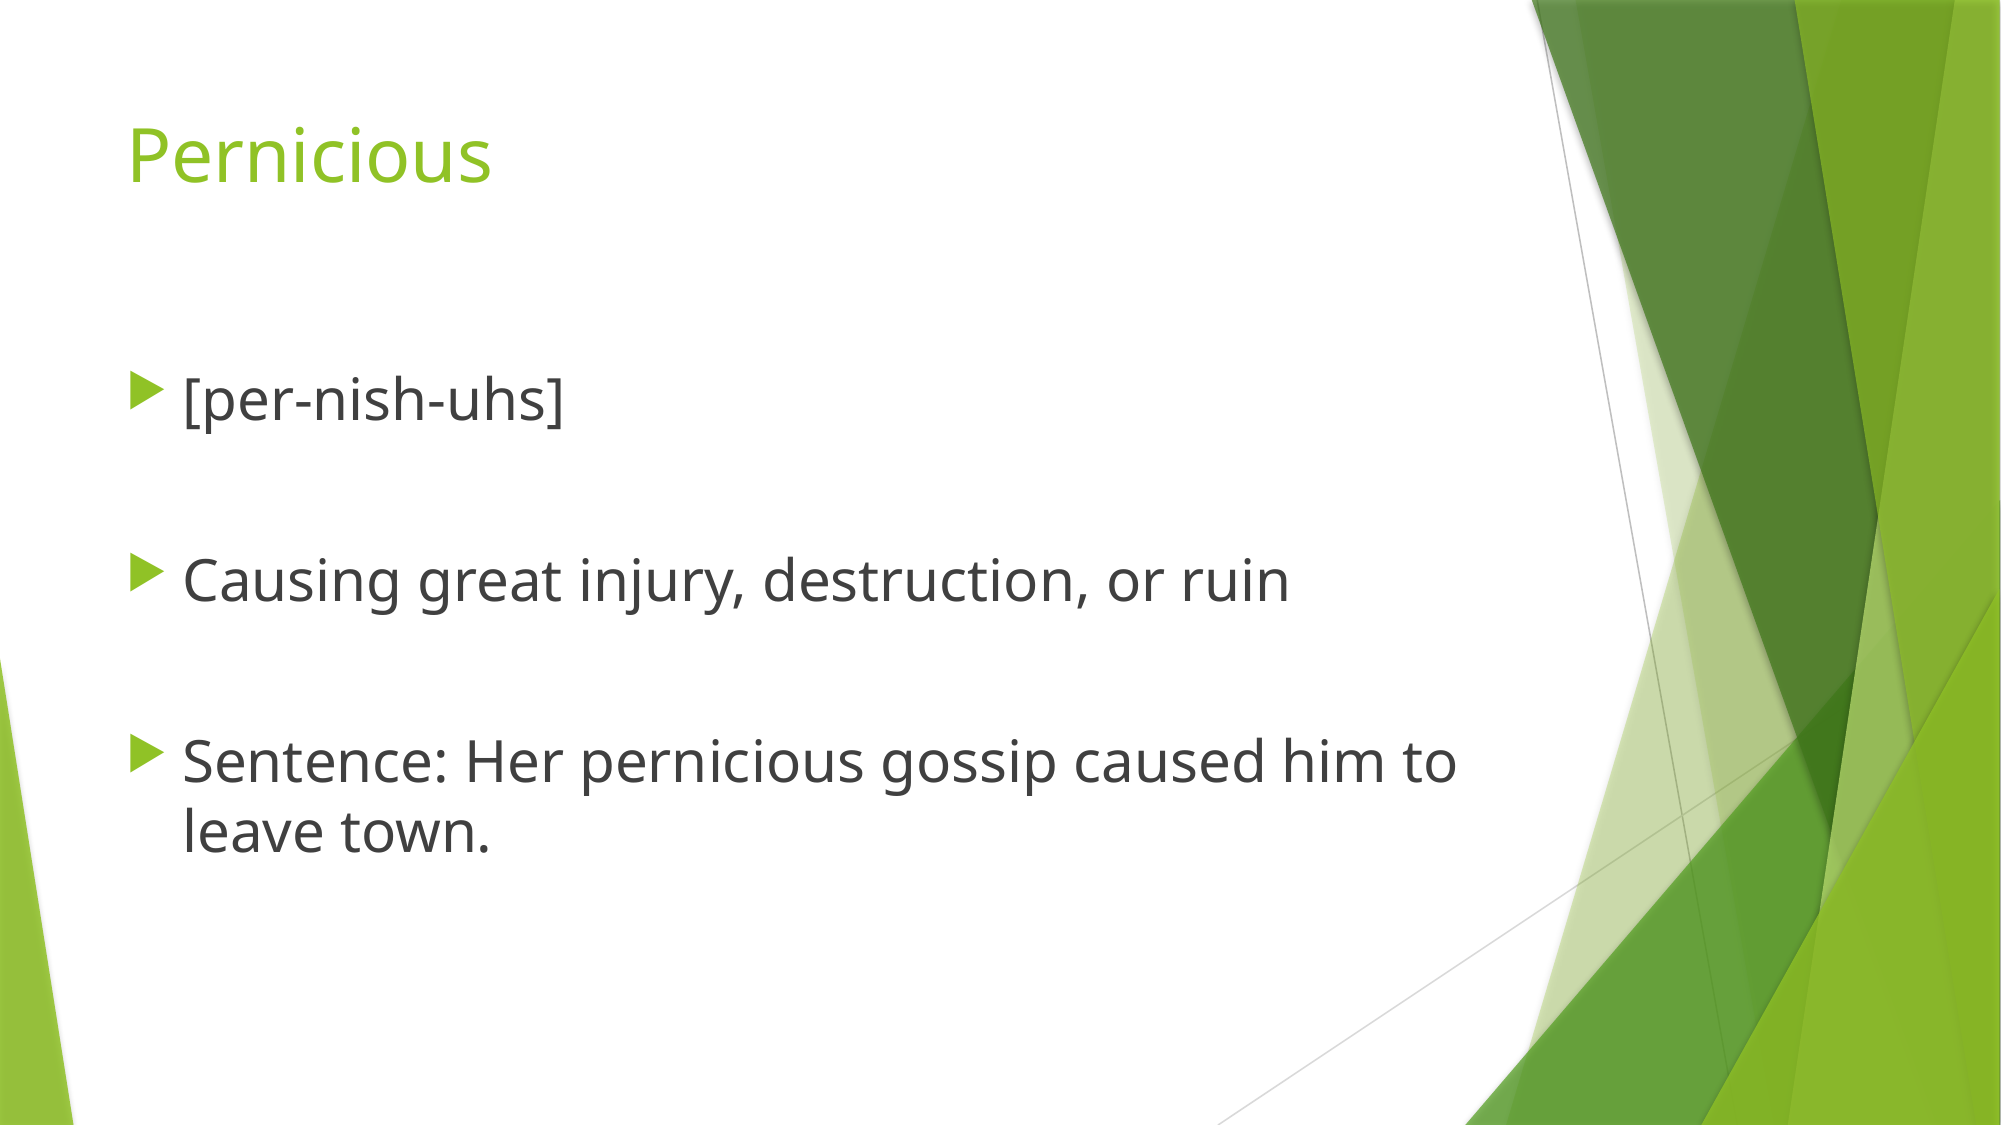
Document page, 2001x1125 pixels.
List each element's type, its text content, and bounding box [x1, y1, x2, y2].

title Pernicious [111, 99, 1522, 317]
list [per-nish-uhs] Causing great injury, destruction, or ruin Sentence: Her pernicious gossip caused him to leave town. [111, 354, 1522, 992]
